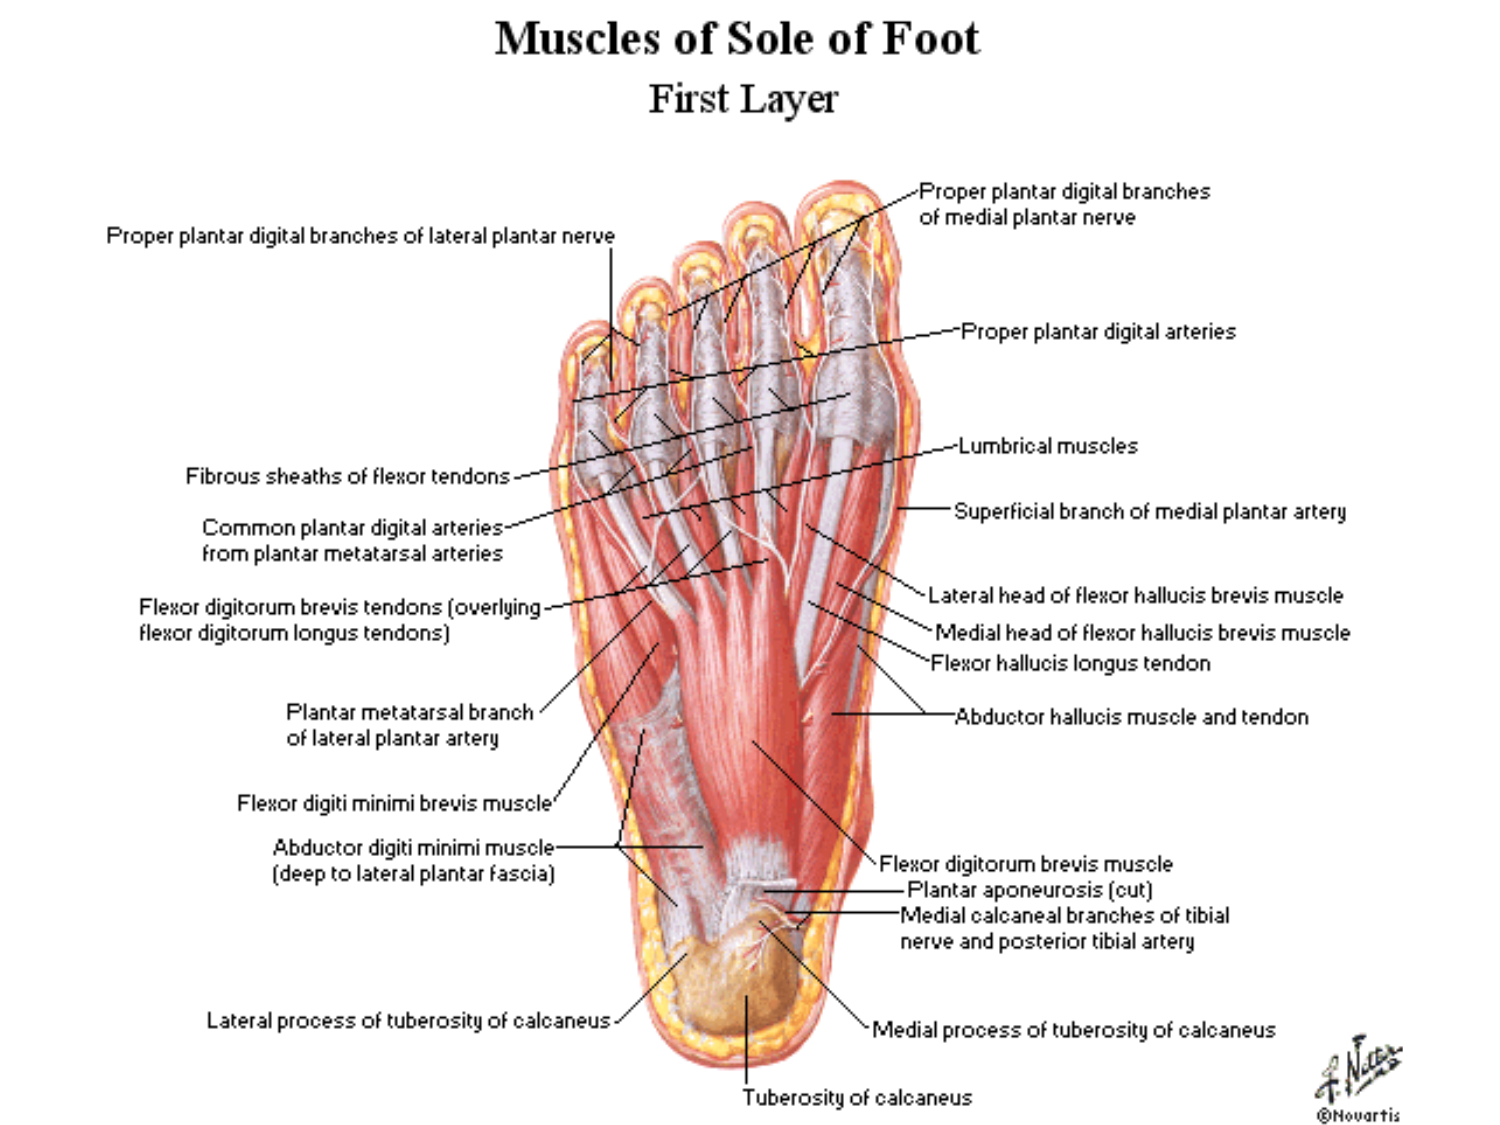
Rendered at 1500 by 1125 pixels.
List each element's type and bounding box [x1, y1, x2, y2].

picture [100, 7, 1403, 1125]
